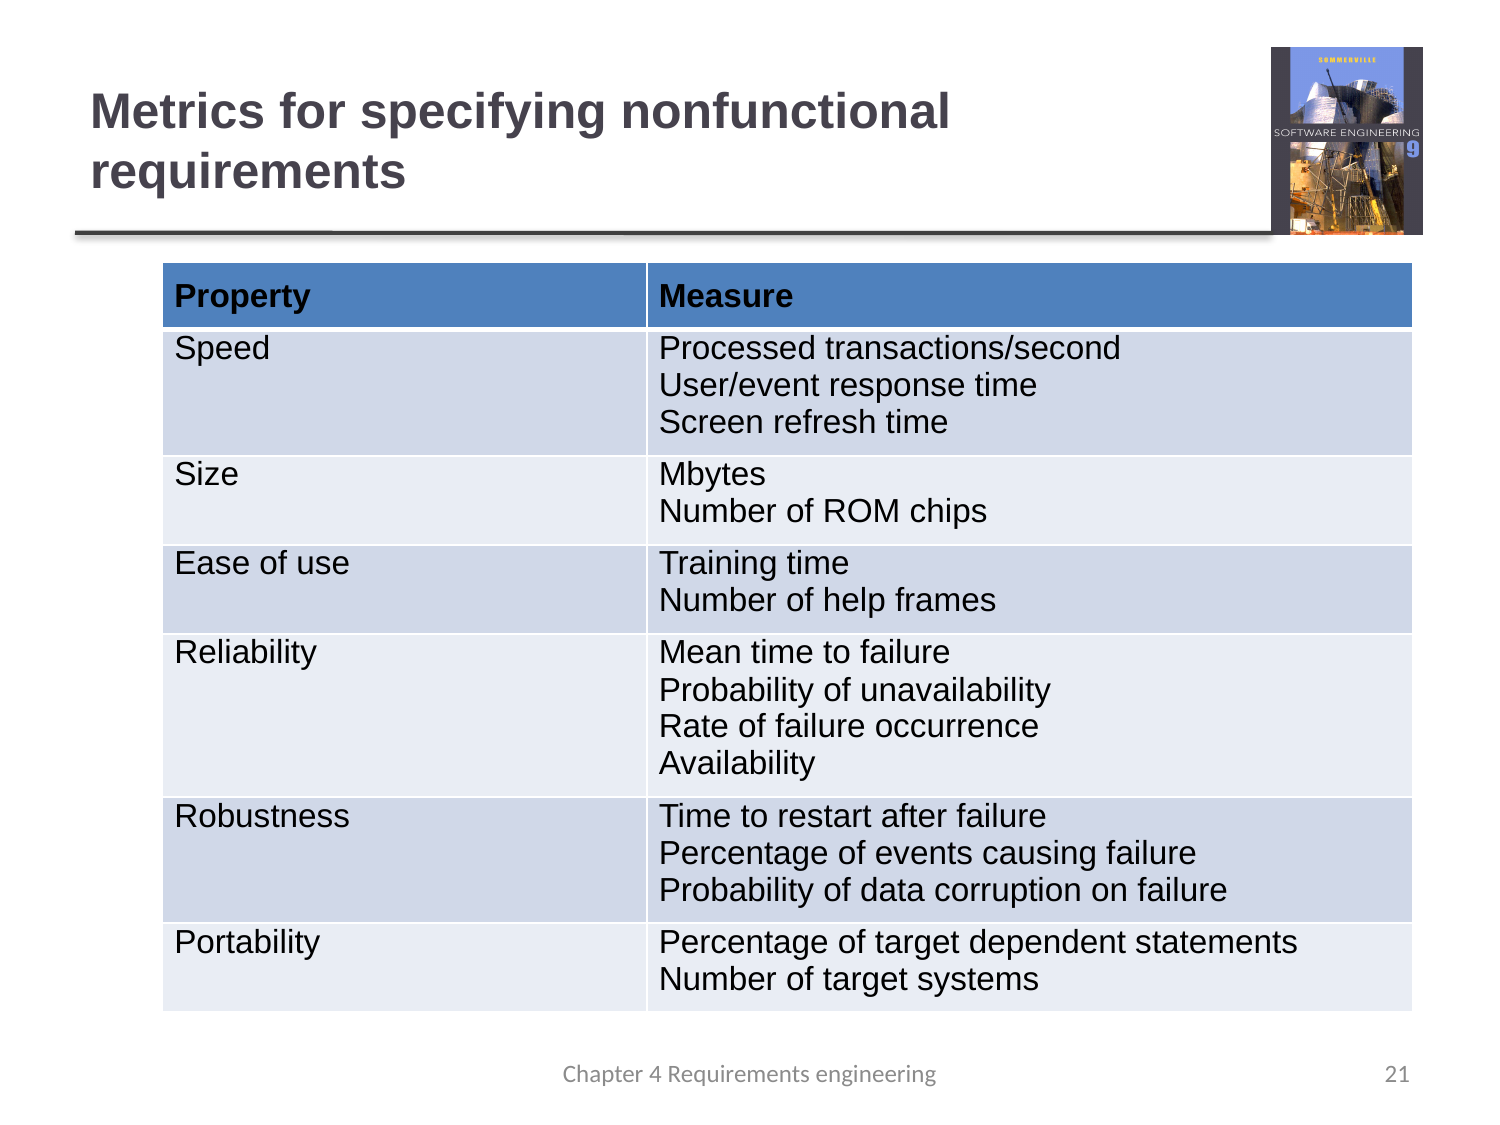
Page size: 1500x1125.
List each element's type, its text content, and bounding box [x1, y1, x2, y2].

title Metrics for specifying nonfunctional requirements [74, 44, 1272, 233]
table_cell Training time Number of help frames [648, 546, 1412, 633]
slide_number 21 [1074, 1042, 1425, 1103]
table_cell Reliability [163, 635, 646, 796]
table_cell Robustness [163, 798, 646, 922]
footer Chapter 4 Requirements engineering [512, 1042, 988, 1103]
table_cell Percentage of target dependent statements Number of target systems [648, 924, 1412, 1011]
table_cell Speed [163, 332, 646, 455]
table_cell Processed transactions/second User/event response time Screen refresh time [648, 332, 1412, 455]
table_cell Portability [163, 924, 646, 1011]
picture [1272, 47, 1423, 235]
table_cell Mean time to failure Probability of unavailability Rate of failure occurrence Availability [648, 635, 1412, 796]
table_header Measure [648, 263, 1412, 327]
table_cell Size [163, 457, 646, 544]
table_header Property [163, 263, 646, 327]
table_cell Ease of use [163, 546, 646, 633]
table_cell Time to restart after failure Percentage of events causing failure Probability of data corruption on failure [648, 798, 1412, 922]
table_cell Mbytes Number of ROM chips [648, 457, 1412, 544]
